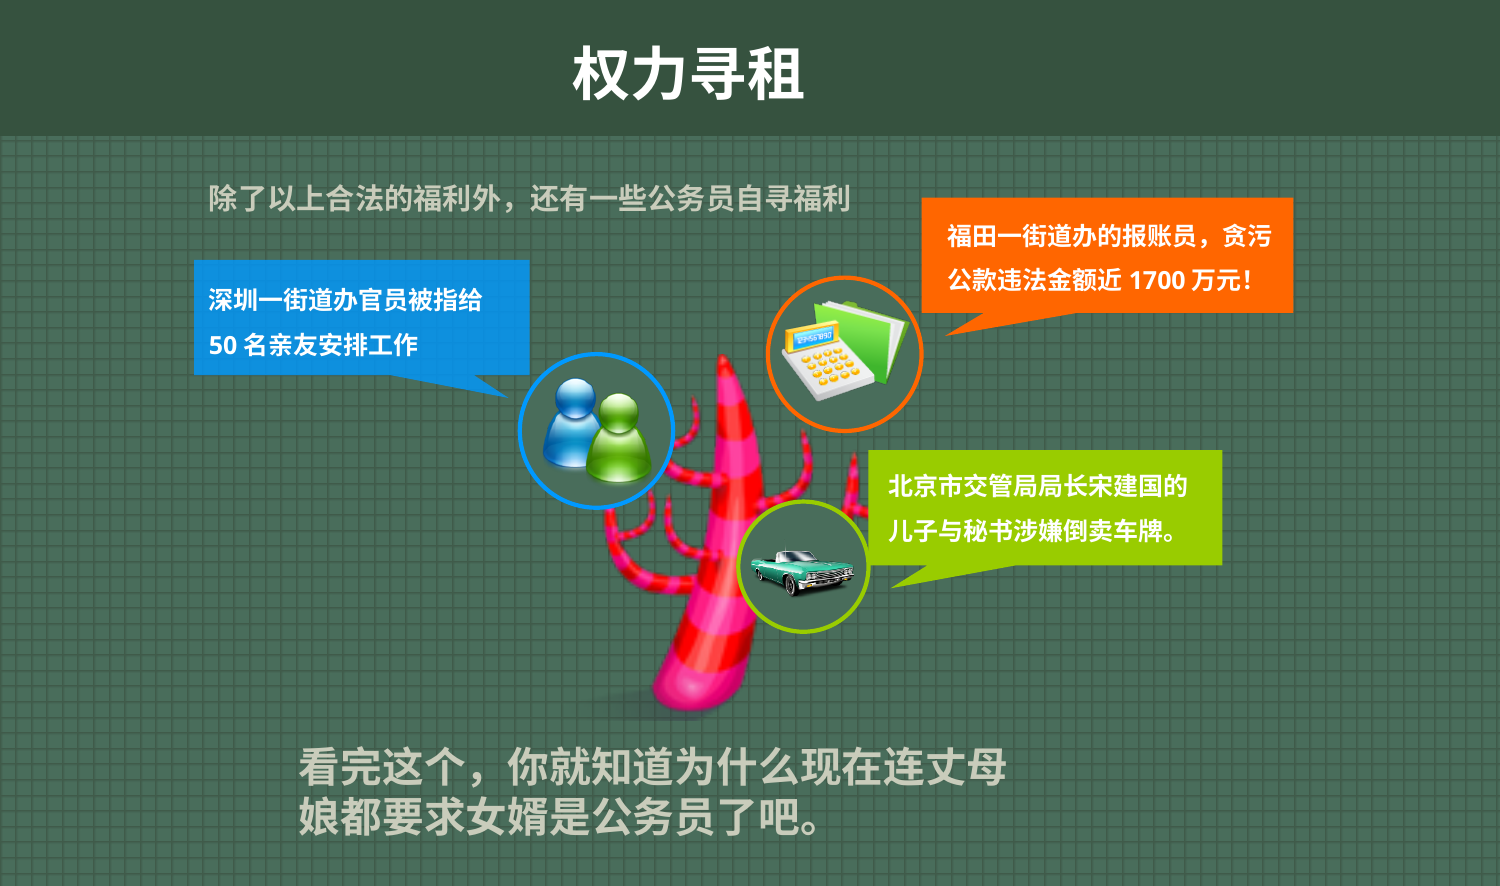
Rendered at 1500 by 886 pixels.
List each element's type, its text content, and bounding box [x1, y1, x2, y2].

picture [0, 136, 1500, 886]
text_box [928, 450, 1223, 582]
text_box [547, 490, 560, 499]
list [560, 354, 928, 721]
text_box 深圳一街道办官员被指给50名亲友安排工作 [194, 262, 523, 368]
text_box [921, 197, 1294, 337]
text_box [541, 363, 560, 377]
text_box [194, 259, 530, 398]
text_box 除了以上合法的福利外，还有一些公务员自寻福利 [194, 172, 975, 223]
text_box [911, 315, 922, 354]
text_box 福田一街道办的报账员，贪污 公款违法金额近1700万元！ [933, 197, 1288, 303]
text_box 权力寻租 [557, 29, 821, 115]
text_box [811, 277, 878, 285]
text_box 北京市交管局局长宋建国的 儿子与秘书涉嫌倒卖车牌。 [928, 448, 1204, 553]
text_box [519, 379, 540, 483]
text_box [767, 312, 780, 354]
text_box 看完这个，你就知道为什么现在连丈母娘都要求女婿是公务员了吧。 [284, 733, 1065, 849]
